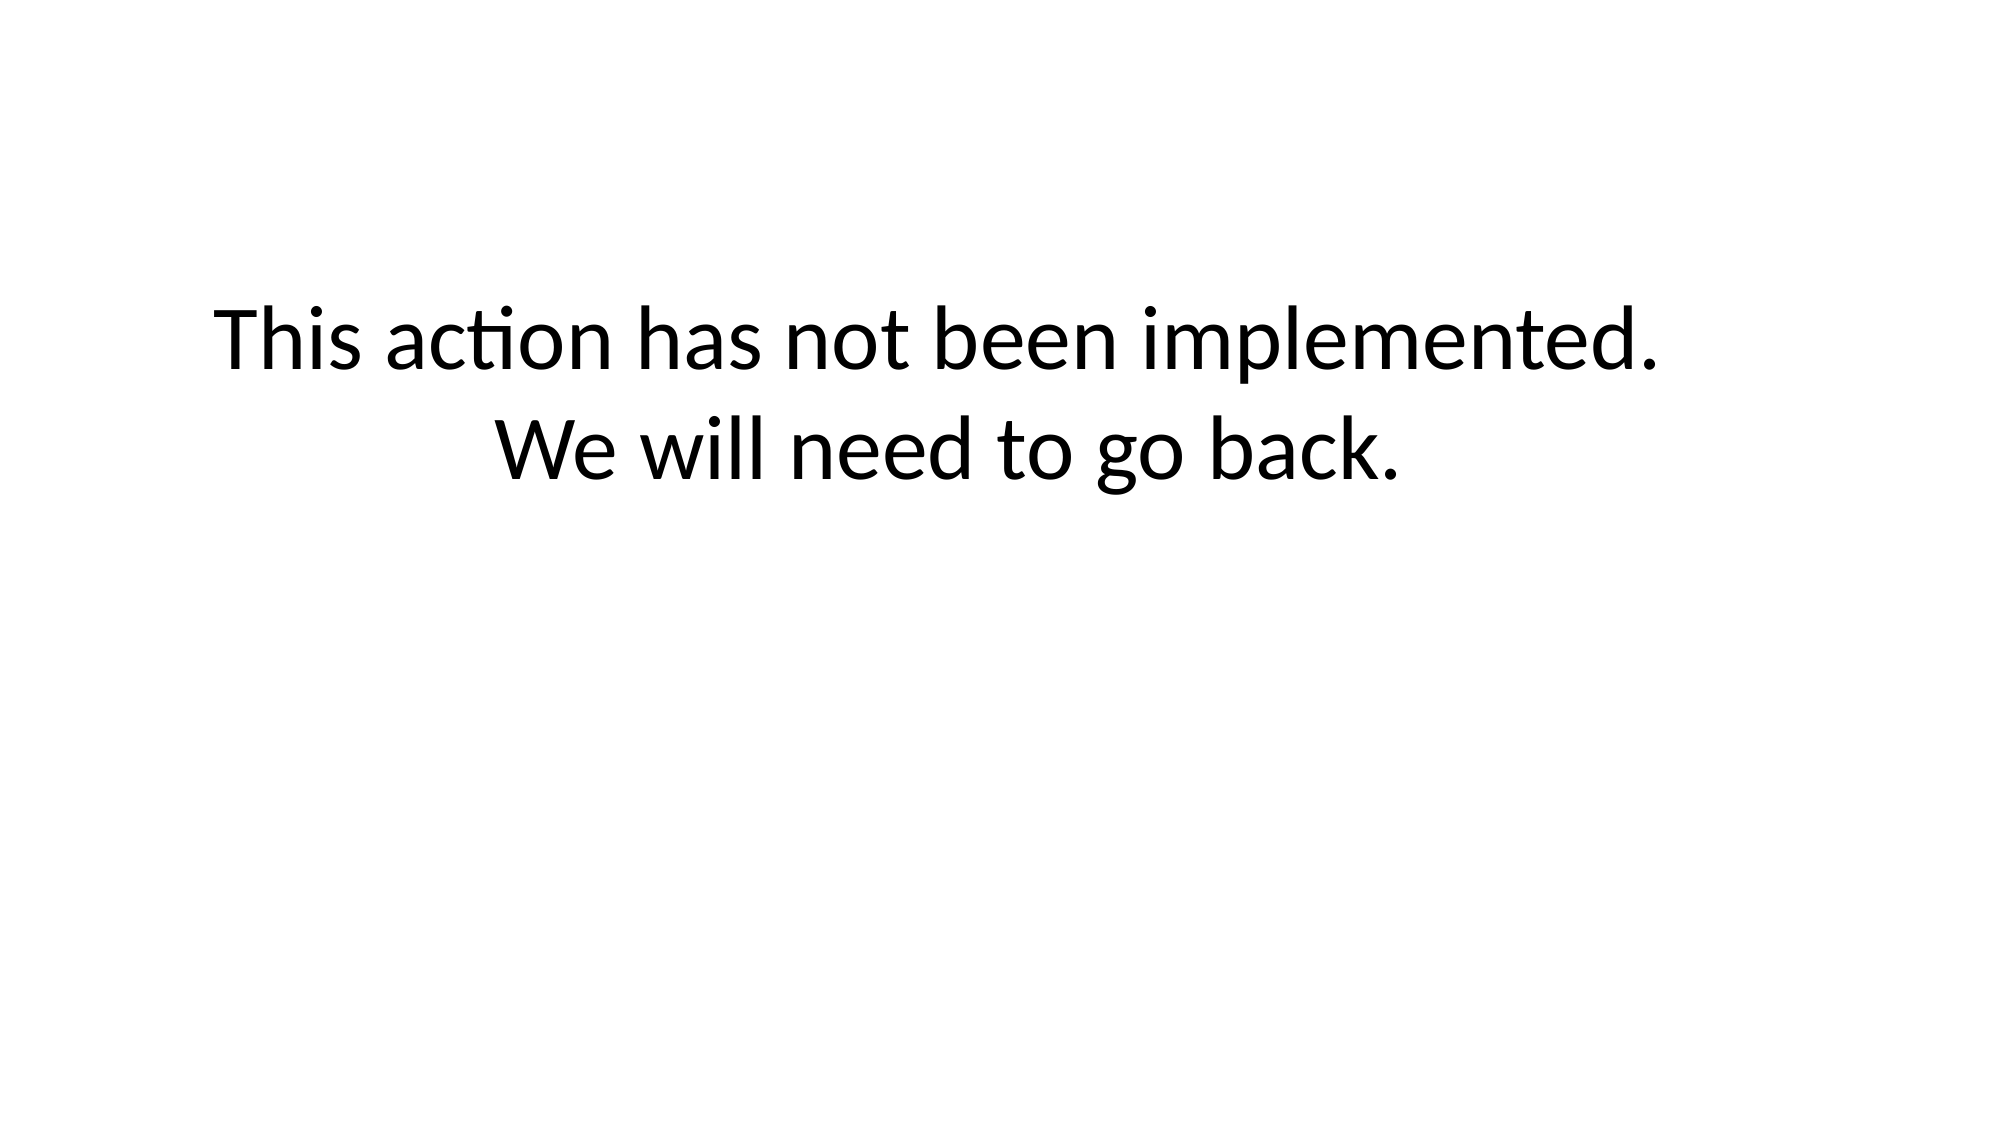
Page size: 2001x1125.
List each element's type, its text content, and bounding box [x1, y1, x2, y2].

text_box This action has not been implemented. We will need to go back. [155, 270, 1743, 506]
